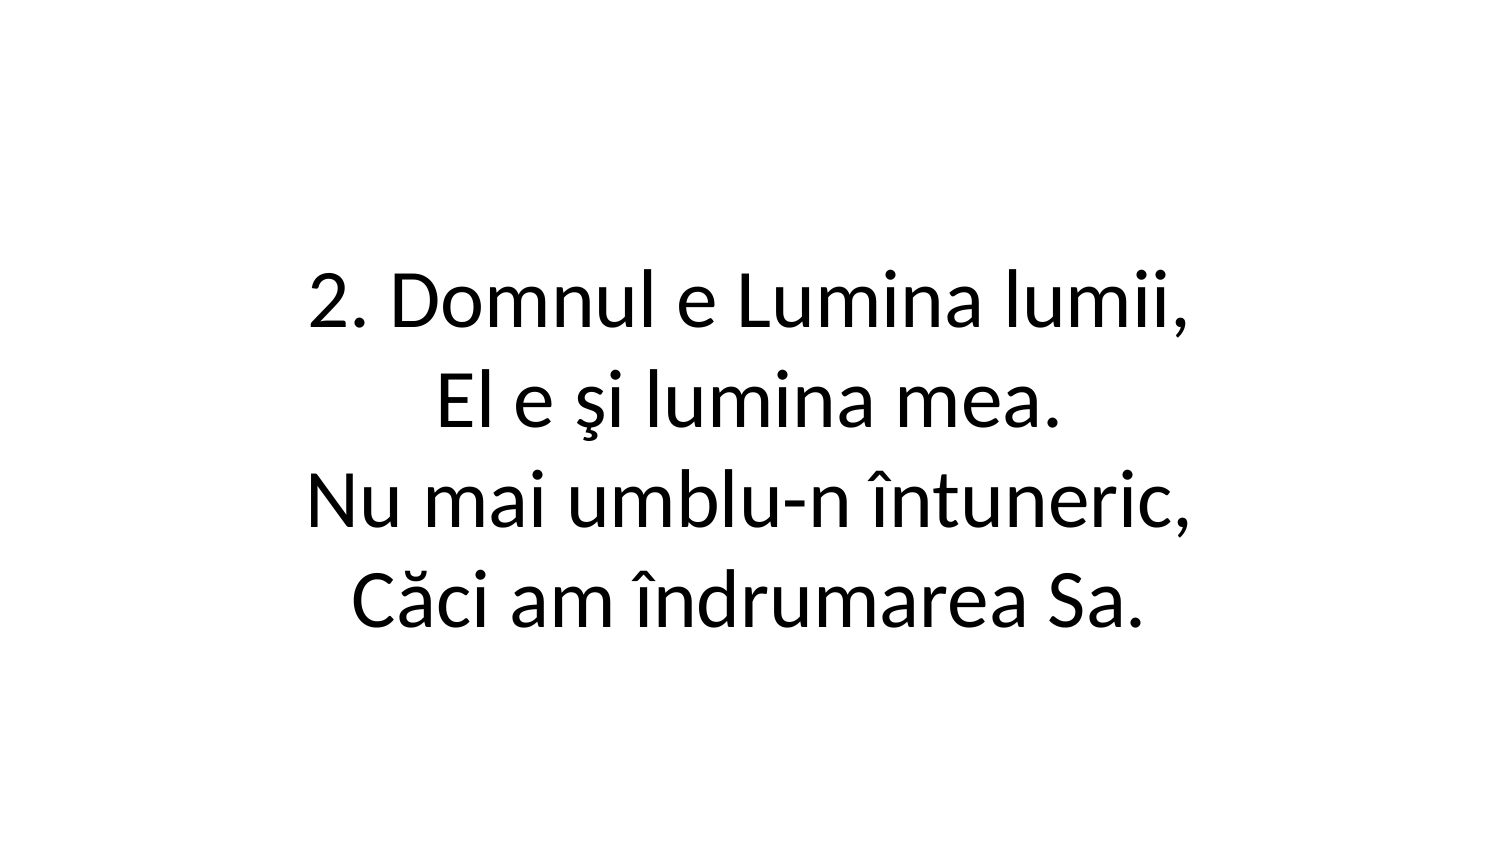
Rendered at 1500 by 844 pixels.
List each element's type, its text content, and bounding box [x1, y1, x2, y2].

text_box 2. Domnul e Lumina lumii, El e şi lumina mea. Nu mai umblu-n întuneric, Căci am îndrumarea Sa. [290, 192, 1209, 652]
